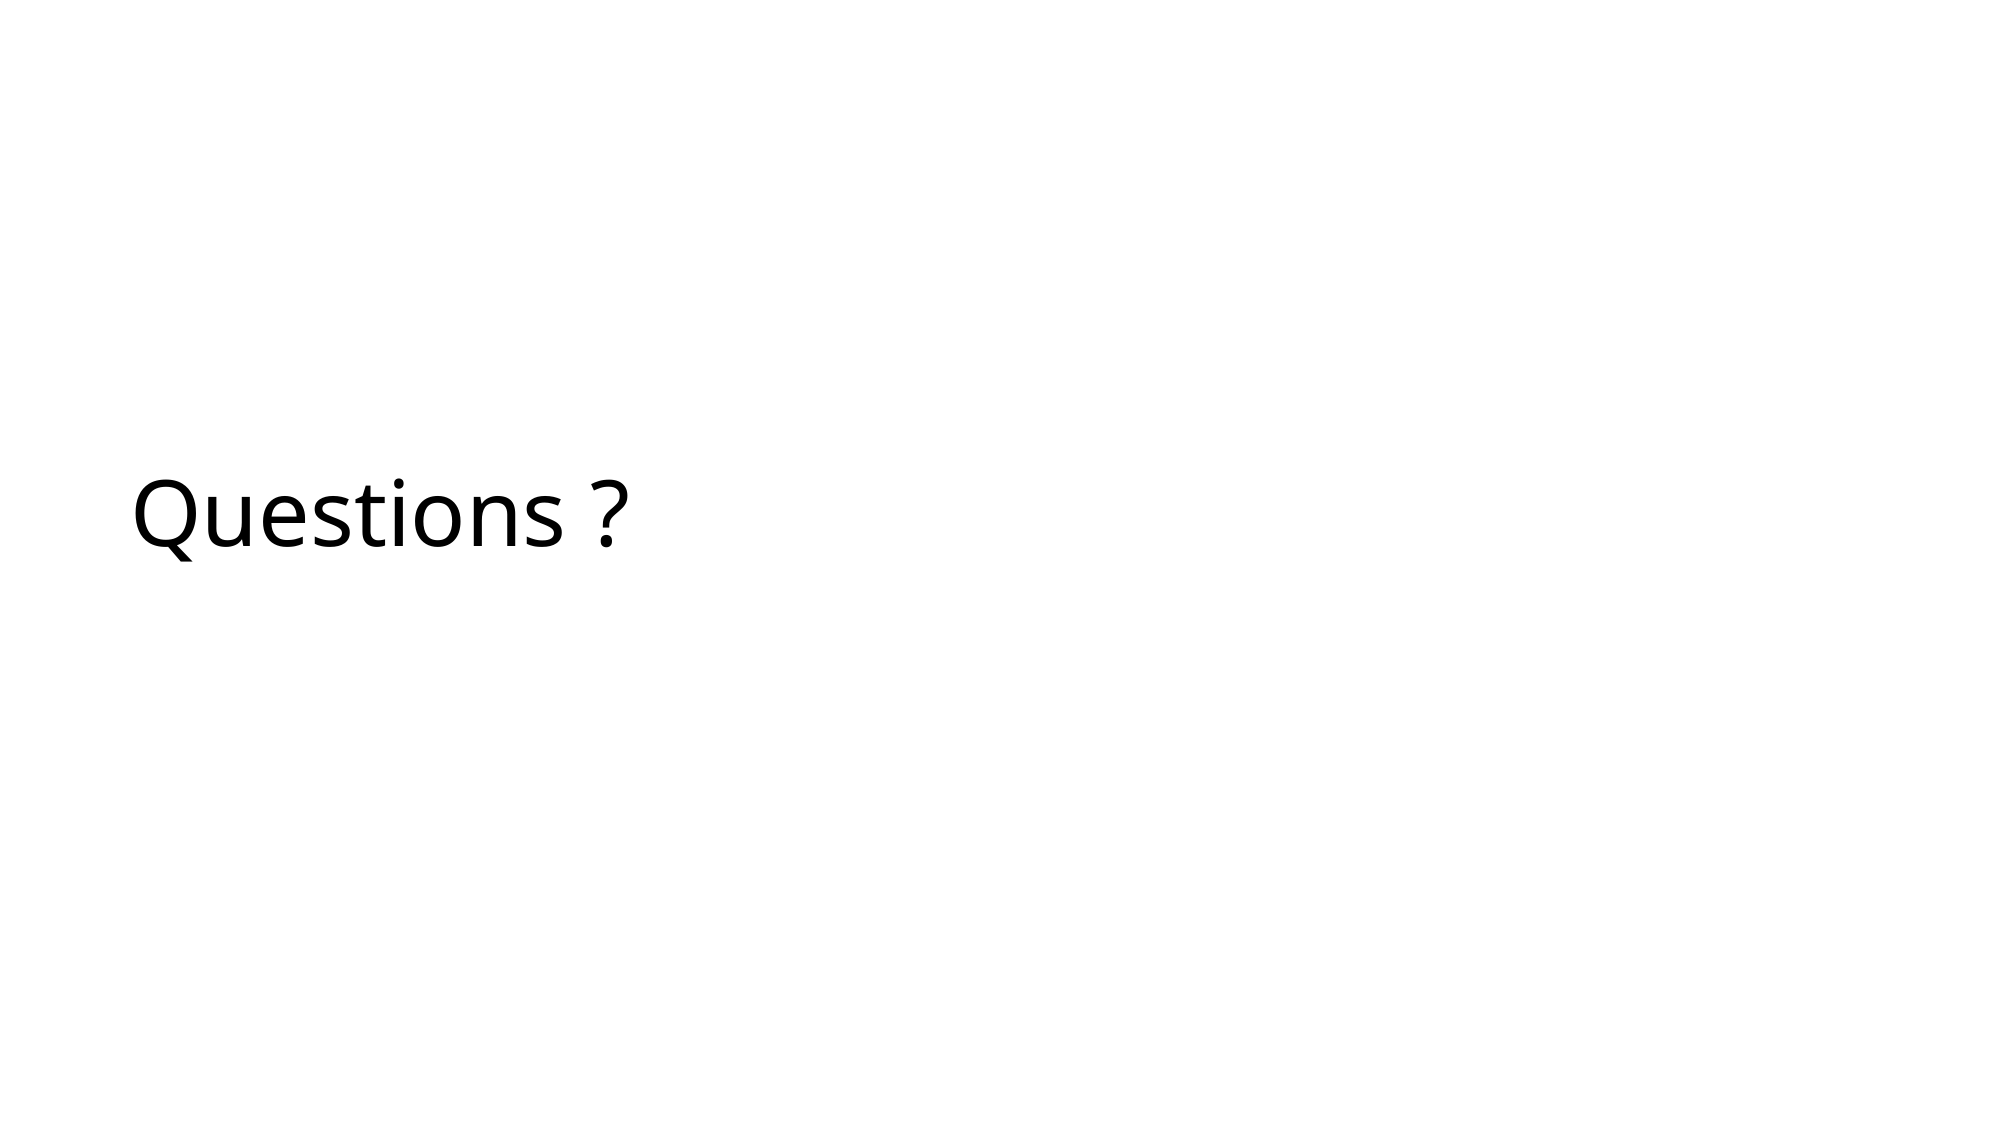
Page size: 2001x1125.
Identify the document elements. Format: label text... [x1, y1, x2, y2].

title Questions ? [115, 407, 1841, 626]
